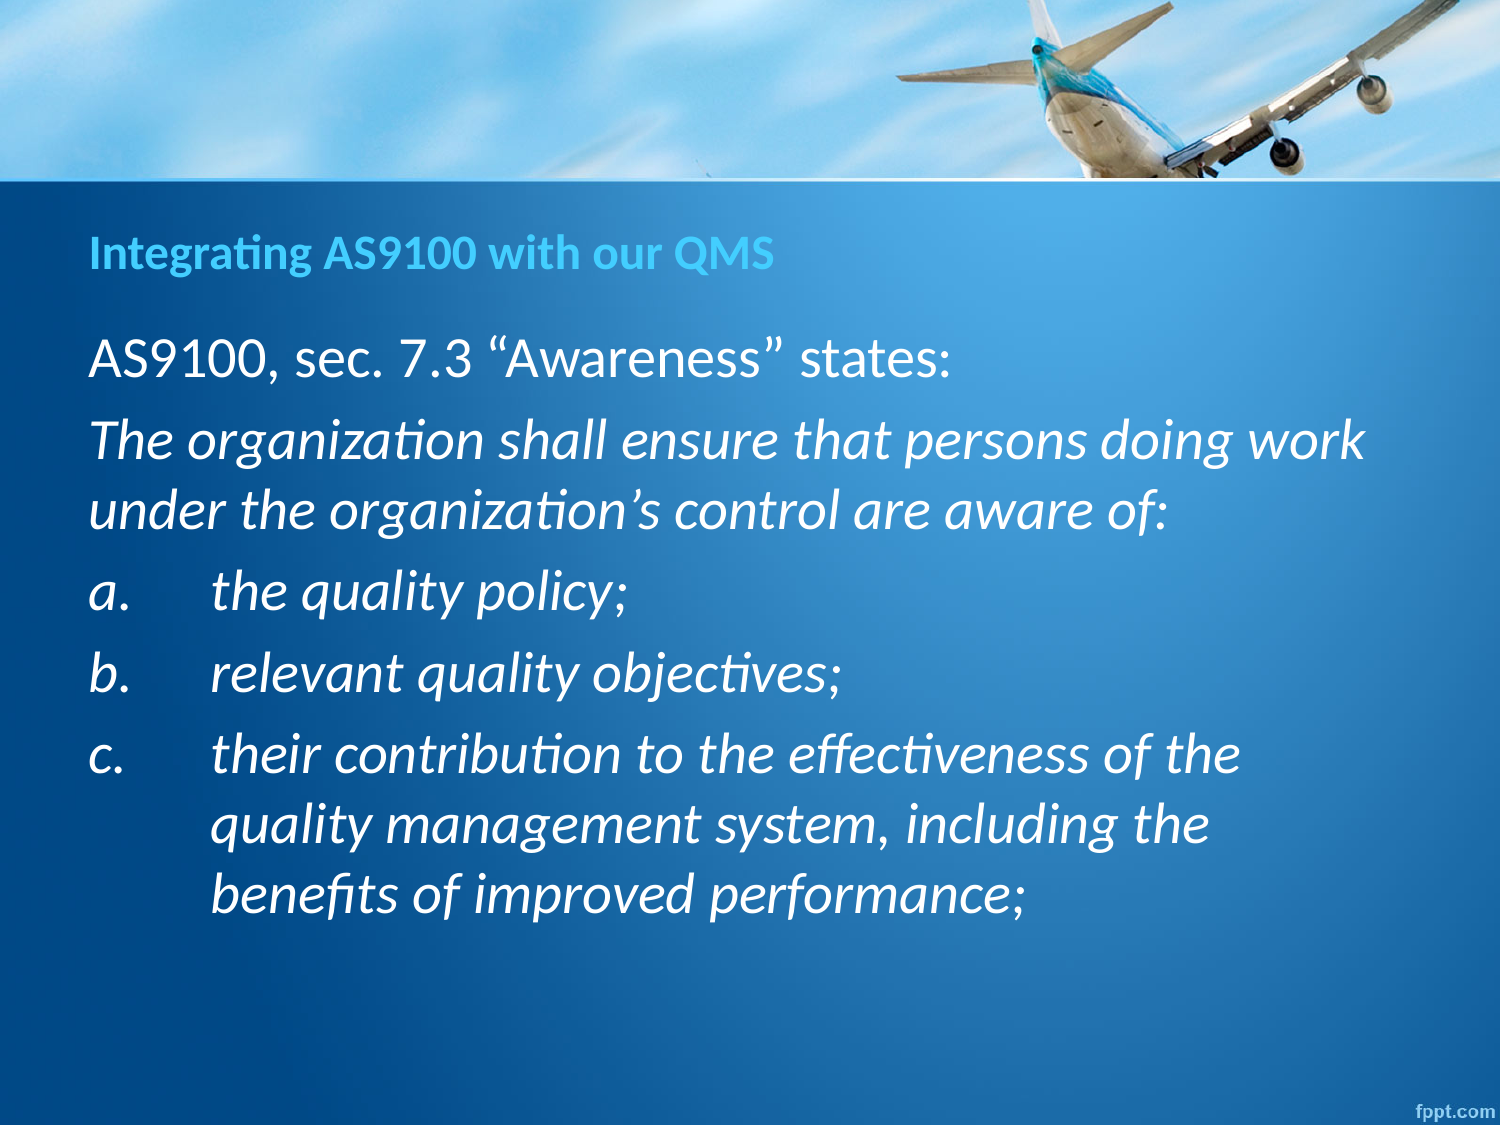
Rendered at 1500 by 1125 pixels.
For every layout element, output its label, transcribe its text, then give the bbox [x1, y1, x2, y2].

title Integrating AS9100 with our QMS [73, 211, 1424, 287]
list AS9100, sec. 7.3 “Awareness” states: The organization shall ensure that persons doing work under the organization’s control are aware of: the quality policy; relevant quality objectives; their contribution to the effectiveness of the quality management system, including the benefits of improved performance; [73, 311, 1424, 989]
picture [0, 0, 1500, 1125]
